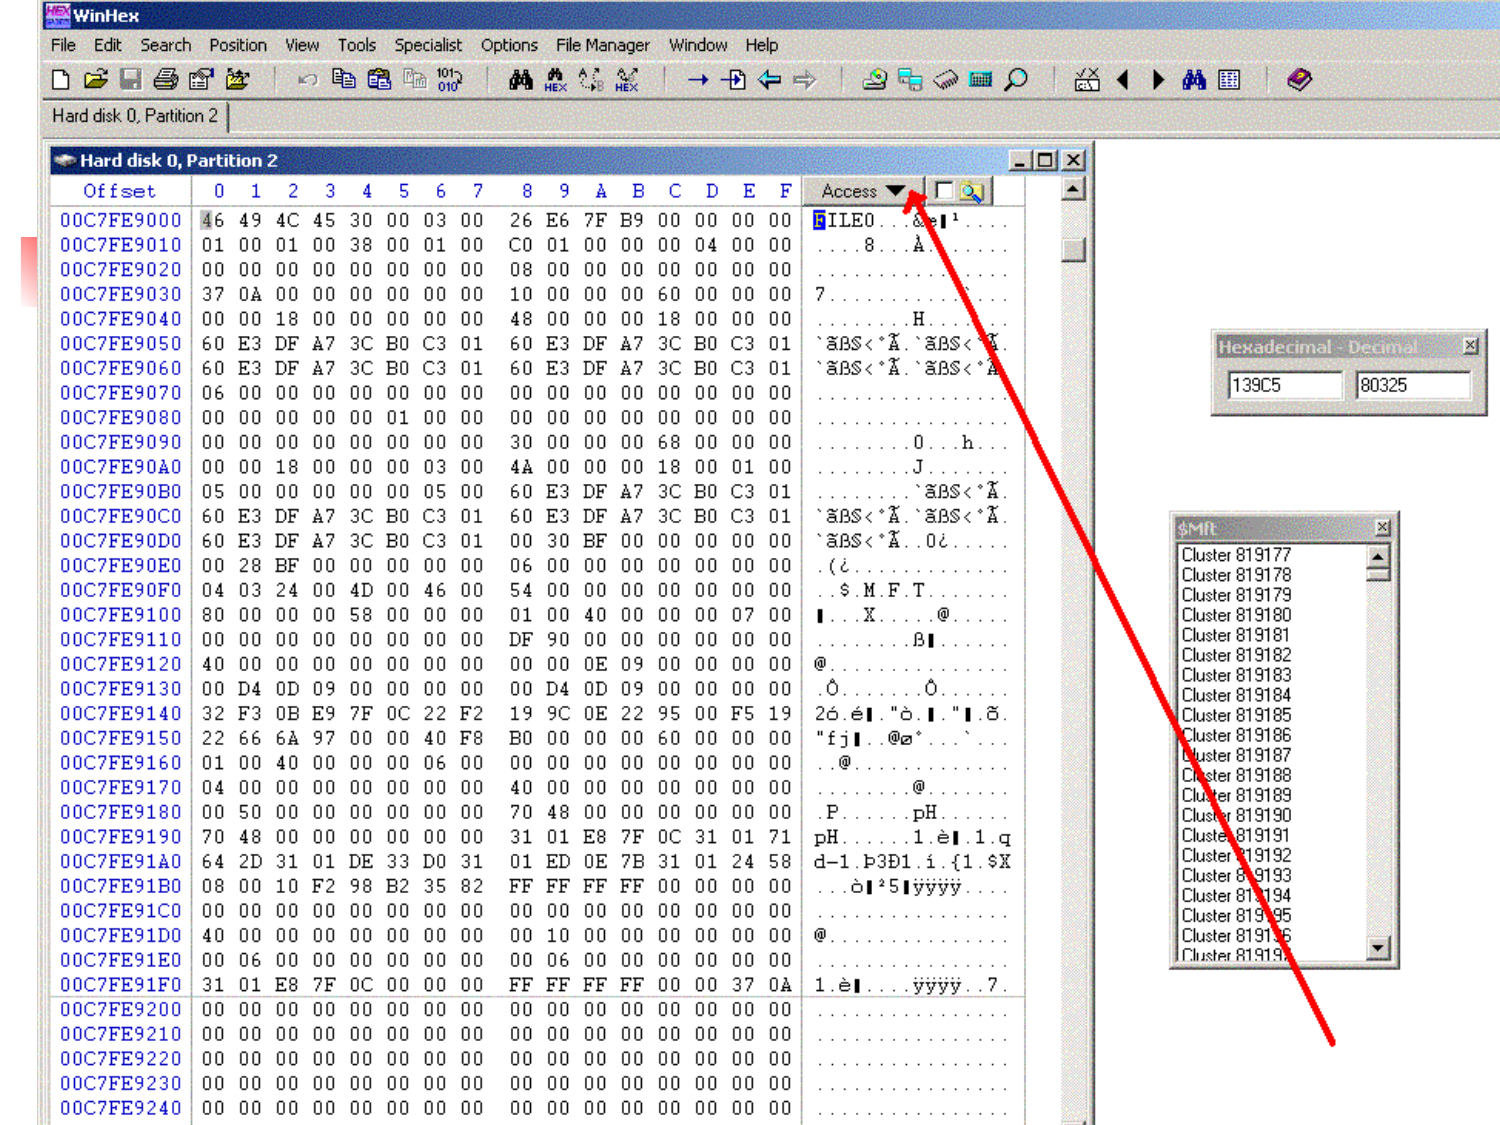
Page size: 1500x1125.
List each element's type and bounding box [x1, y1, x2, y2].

list [37, 0, 1500, 1125]
